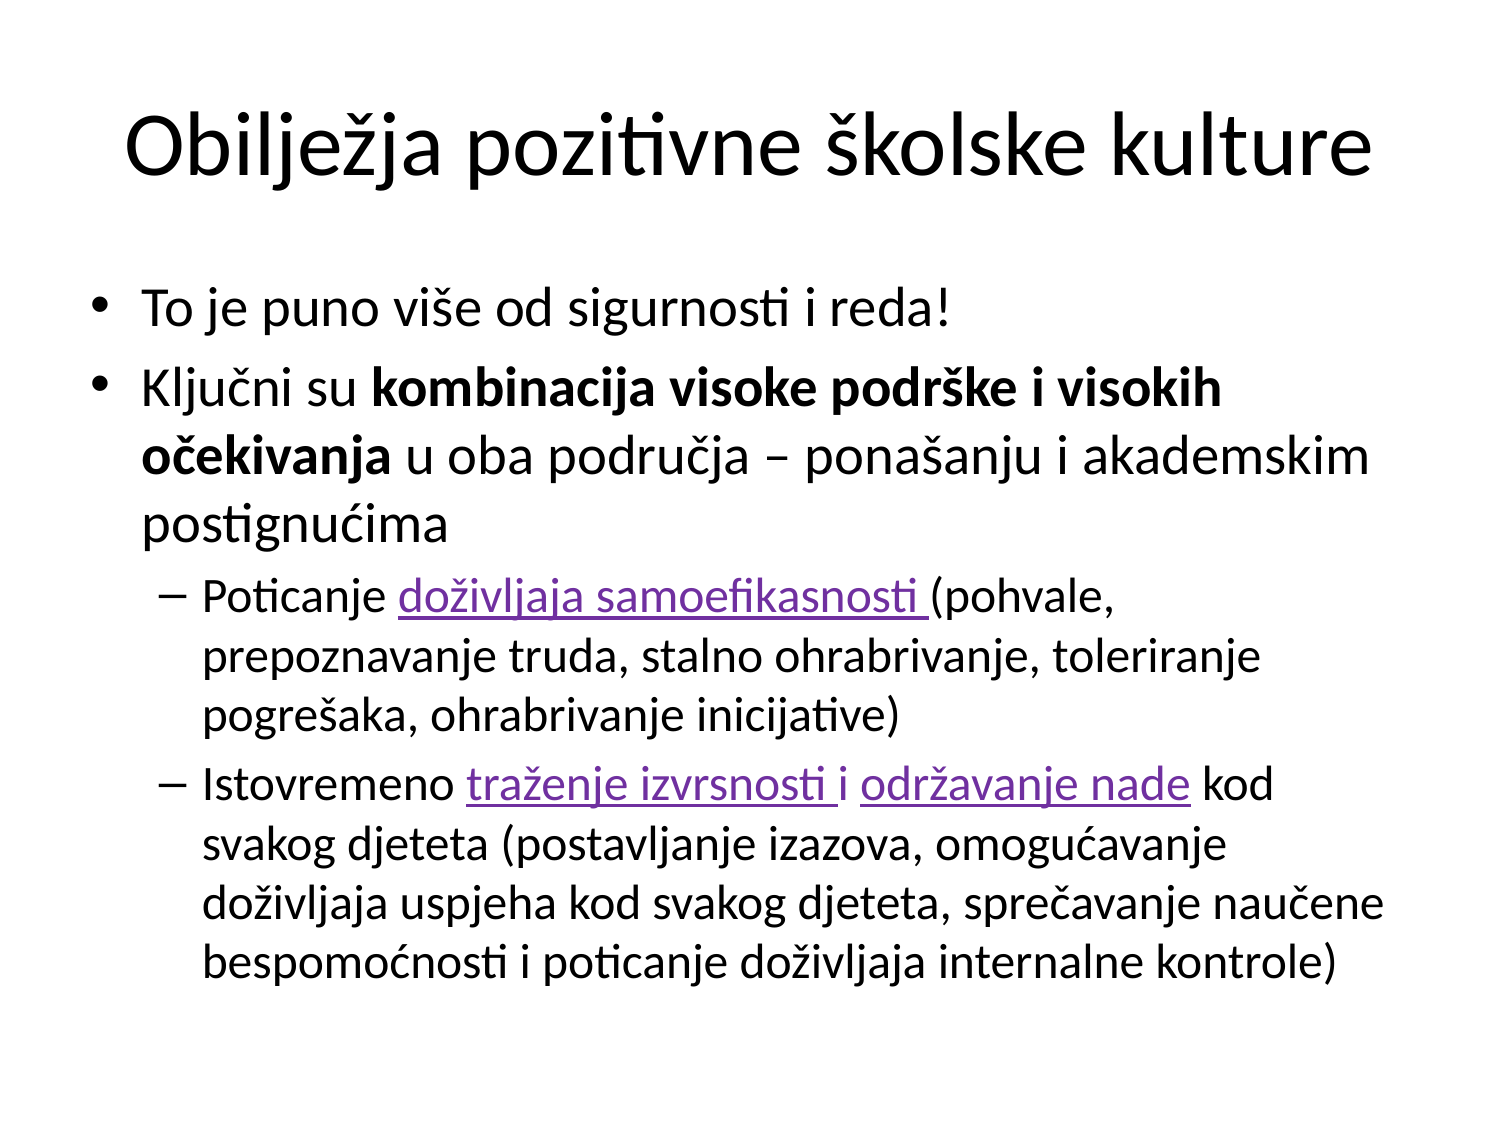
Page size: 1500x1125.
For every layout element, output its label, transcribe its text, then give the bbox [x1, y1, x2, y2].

list To je puno više od sigurnosti i reda! Ključni su kombinacija visoke podrške i visokih očekivanja u oba područja – ponašanju i akademskim postignućima Poticanje doživljaja samoefikasnosti (pohvale, prepoznavanje truda, stalno ohrabrivanje, toleriranje pogrešaka, ohrabrivanje inicijative) Istovremeno traženje izvrsnosti i održavanje nade kod svakog djeteta (postavljanje izazova, omogućavanje doživljaja uspjeha kod svakog djeteta, sprečavanje naučene bespomoćnosti i poticanje doživljaja internalne kontrole) [75, 262, 1425, 1005]
title Obilježja pozitivne školske kulture [75, 45, 1425, 233]
